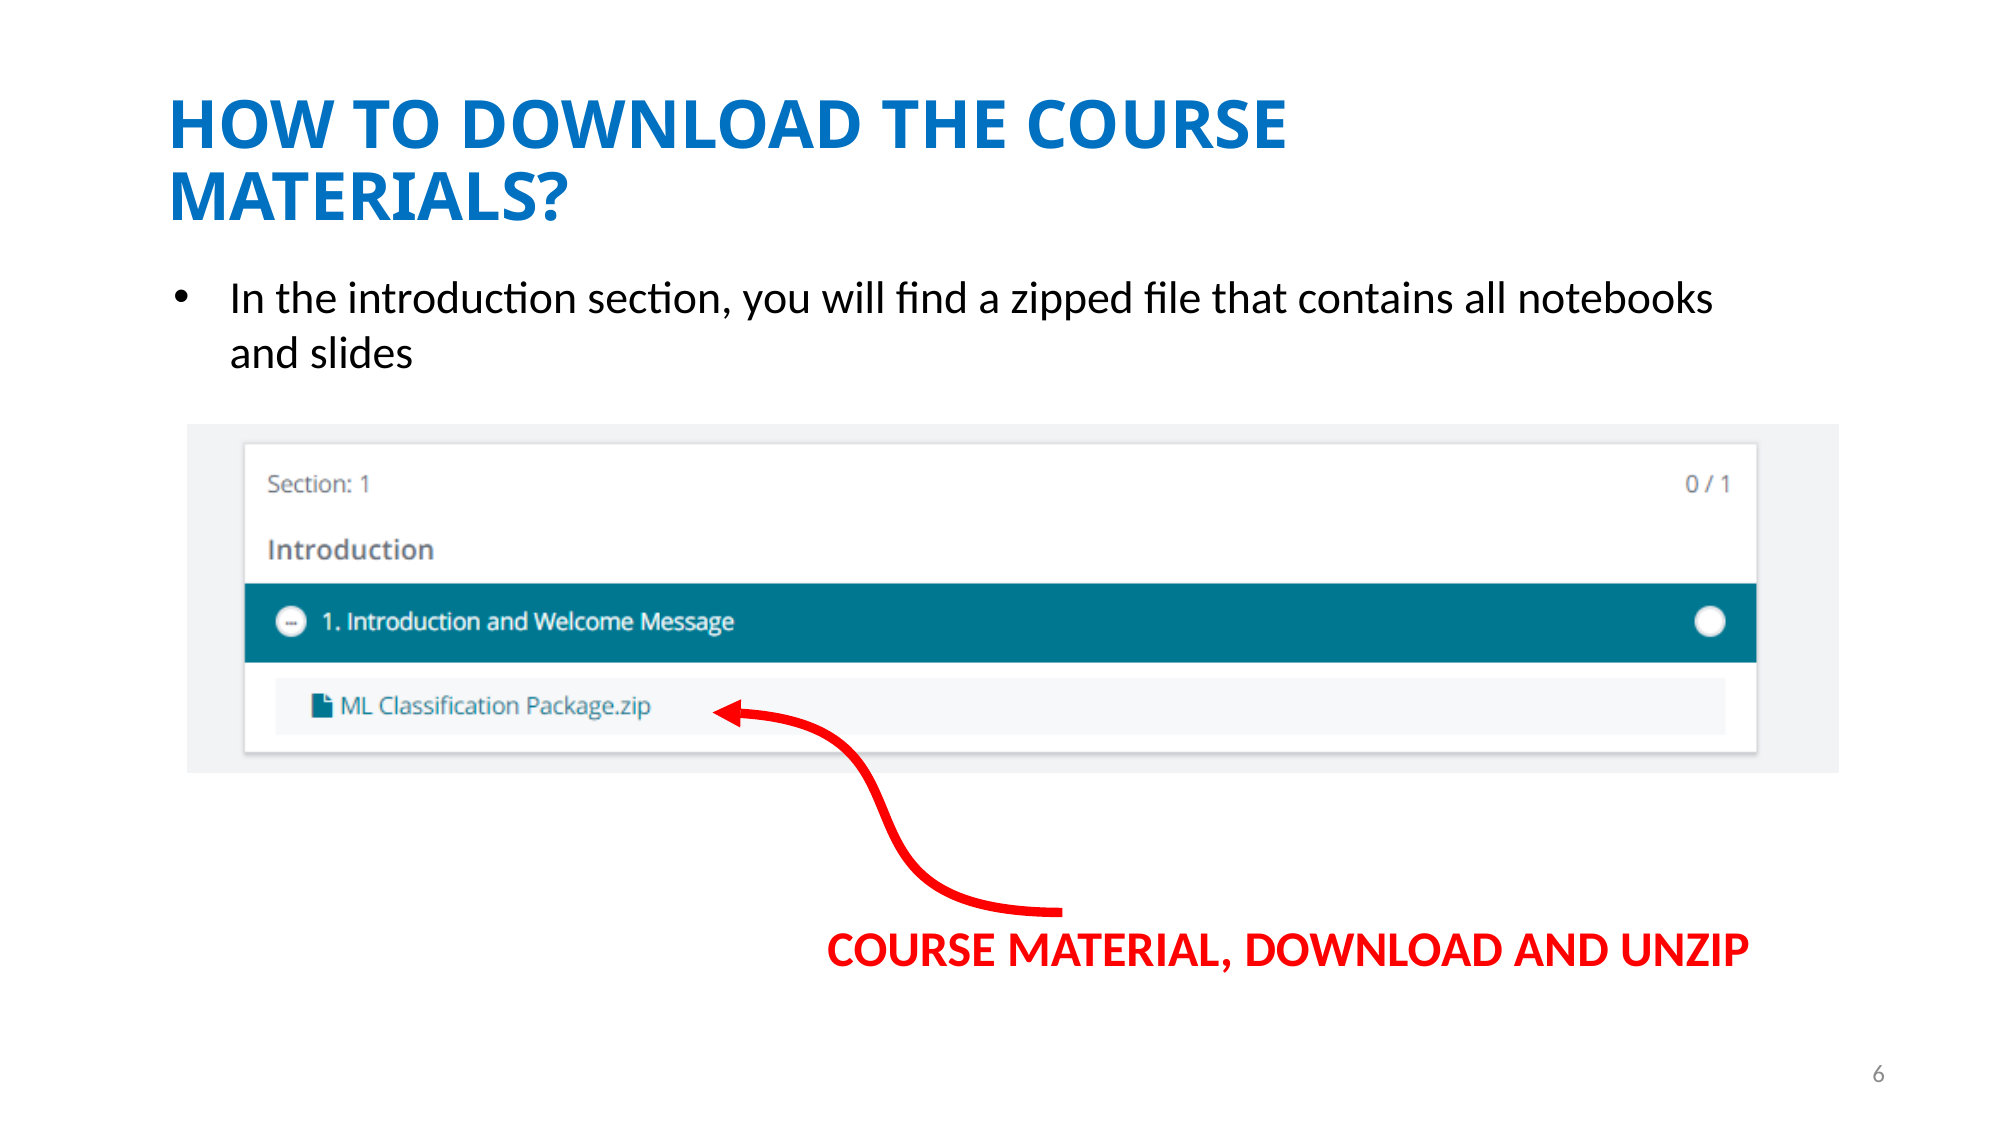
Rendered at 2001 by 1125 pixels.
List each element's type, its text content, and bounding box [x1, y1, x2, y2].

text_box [712, 712, 1063, 913]
picture [187, 424, 1839, 773]
slide_number 6 [1433, 1042, 1900, 1103]
text_box In the introduction section, you will find a zipped file that contains all notebooks and slides [158, 260, 1763, 1003]
text_box HOW TO DOWNLOAD THE COURSE MATERIALS? [152, 53, 1625, 272]
text_box COURSE MATERIAL, DOWNLOAD AND UNZIP [812, 909, 1765, 984]
